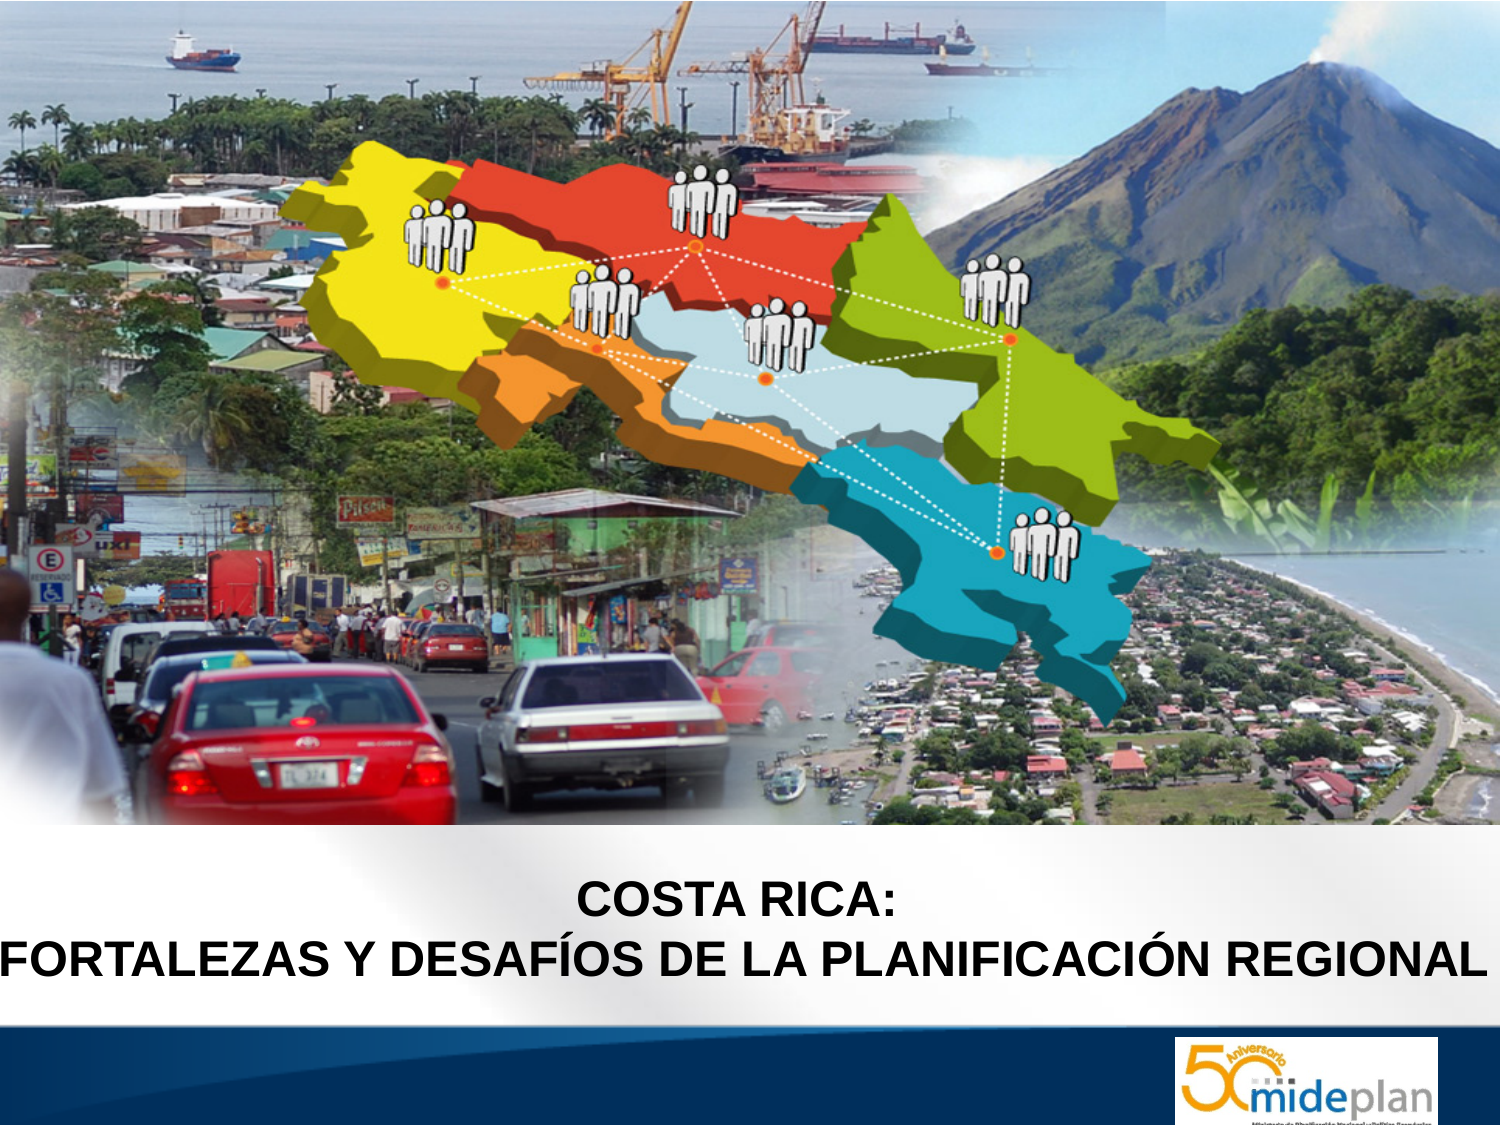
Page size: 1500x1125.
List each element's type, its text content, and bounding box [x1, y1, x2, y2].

picture [0, 1013, 1500, 1125]
text_box COSTA RICA: FORTALEZAS Y DESAFÍOS DE LA PLANIFICACIÓN REGIONAL [0, 839, 1500, 1013]
picture [0, 0, 1500, 839]
